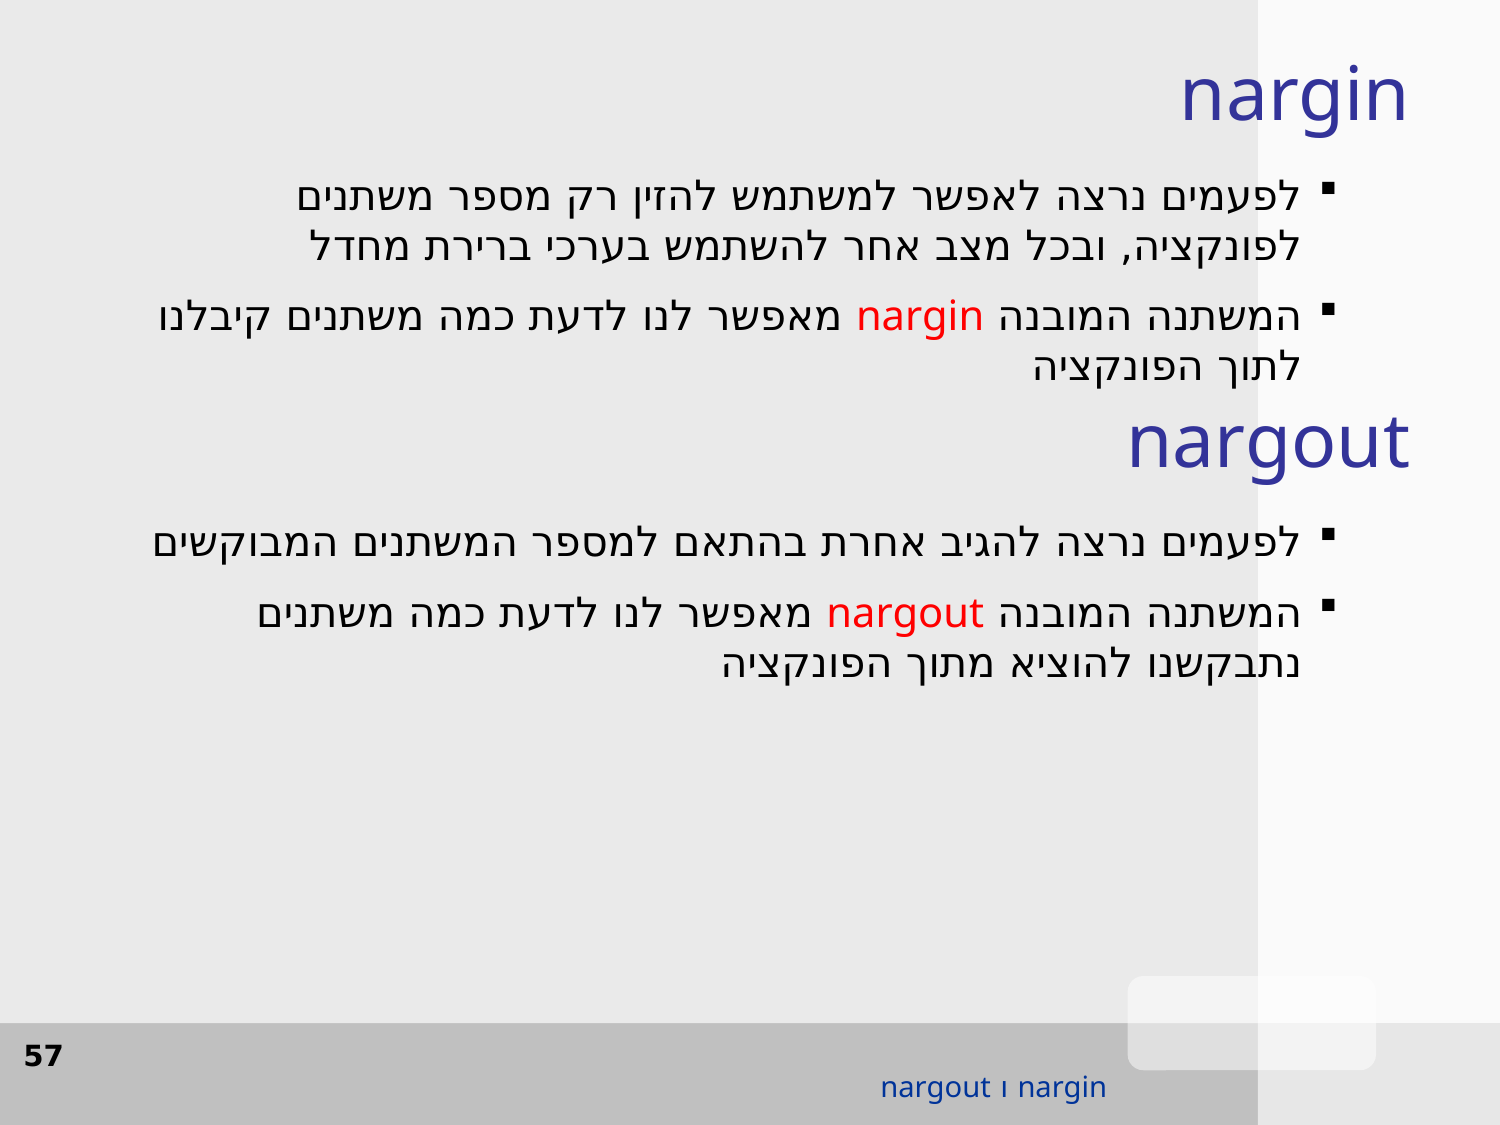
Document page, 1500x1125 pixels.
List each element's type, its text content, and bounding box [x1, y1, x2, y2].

text_box לפעמים נרצה לאפשר למשתמש להזין רק מספר משתנים לפונקציה, ובכל מצב אחר להשתמש בערכי ברירת מחדל המשתנה המובנה nargin מאפשר לנו לדעת כמה משתנים קיבלנו לתוך הפונקציה [123, 160, 1353, 468]
text_box לפעמים נרצה להגיב אחרת בהתאם למספר המשתנים המבוקשים המשתנה המובנה nargout מאפשר לנו לדעת כמה משתנים נתבקשנו להוציא מתוך הפונקציה [123, 507, 1353, 764]
slide_number 57 [8, 1029, 359, 1108]
text_box nargin ו nargout [865, 1060, 1122, 1111]
text_box nargout [149, 366, 1425, 508]
text_box nargin [149, 20, 1425, 161]
